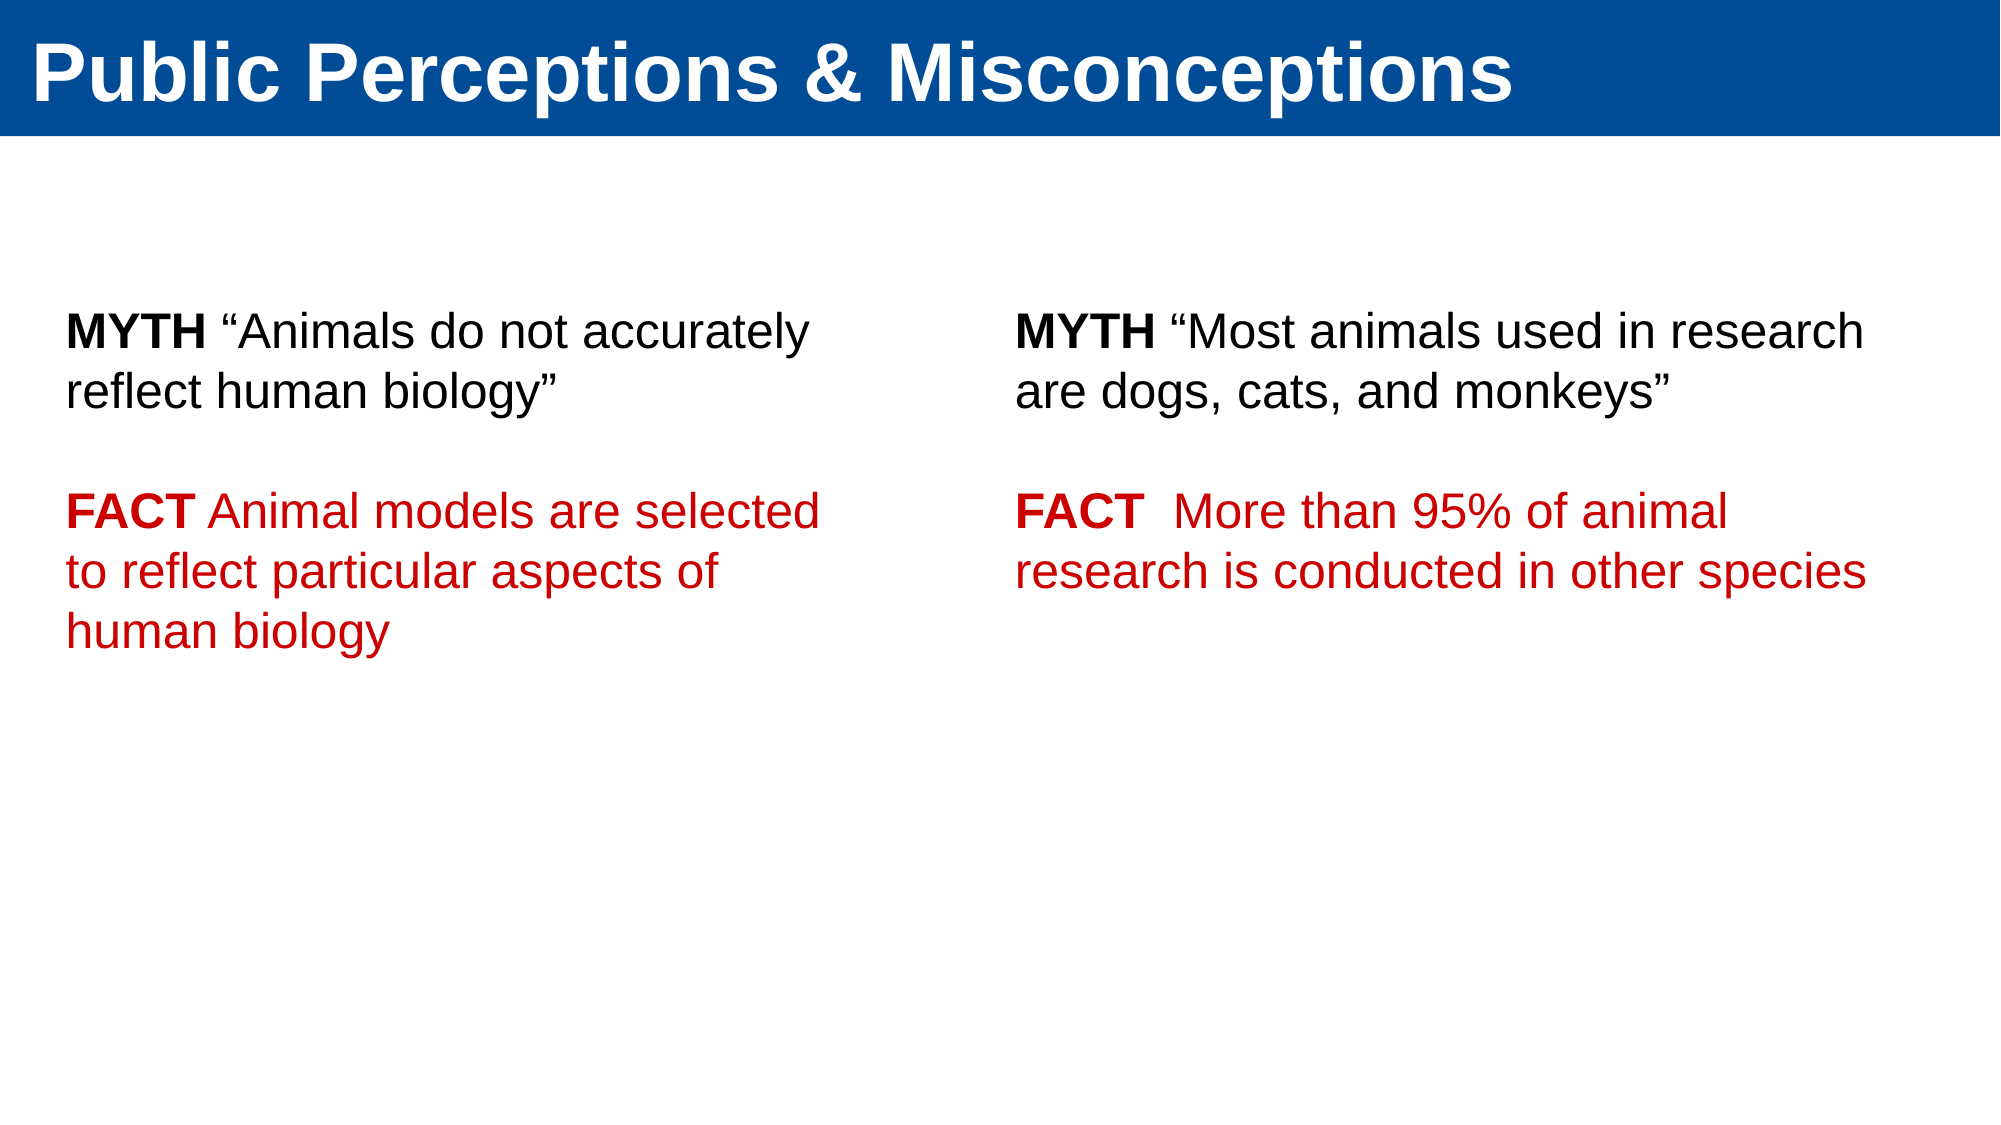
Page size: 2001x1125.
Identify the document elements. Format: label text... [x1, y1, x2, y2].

title Public Perceptions & Misconceptions [0, 0, 1549, 163]
text_box MYTH “Animals do not accurately reflect human biology” FACT Animal models are selected to reflect particular aspects of human biology [50, 290, 861, 621]
text_box [1549, 0, 2000, 137]
text_box MYTH “Most animals used in research are dogs, cats, and monkeys” FACT More than 95% of animal research is conducted in other species [999, 290, 1950, 641]
